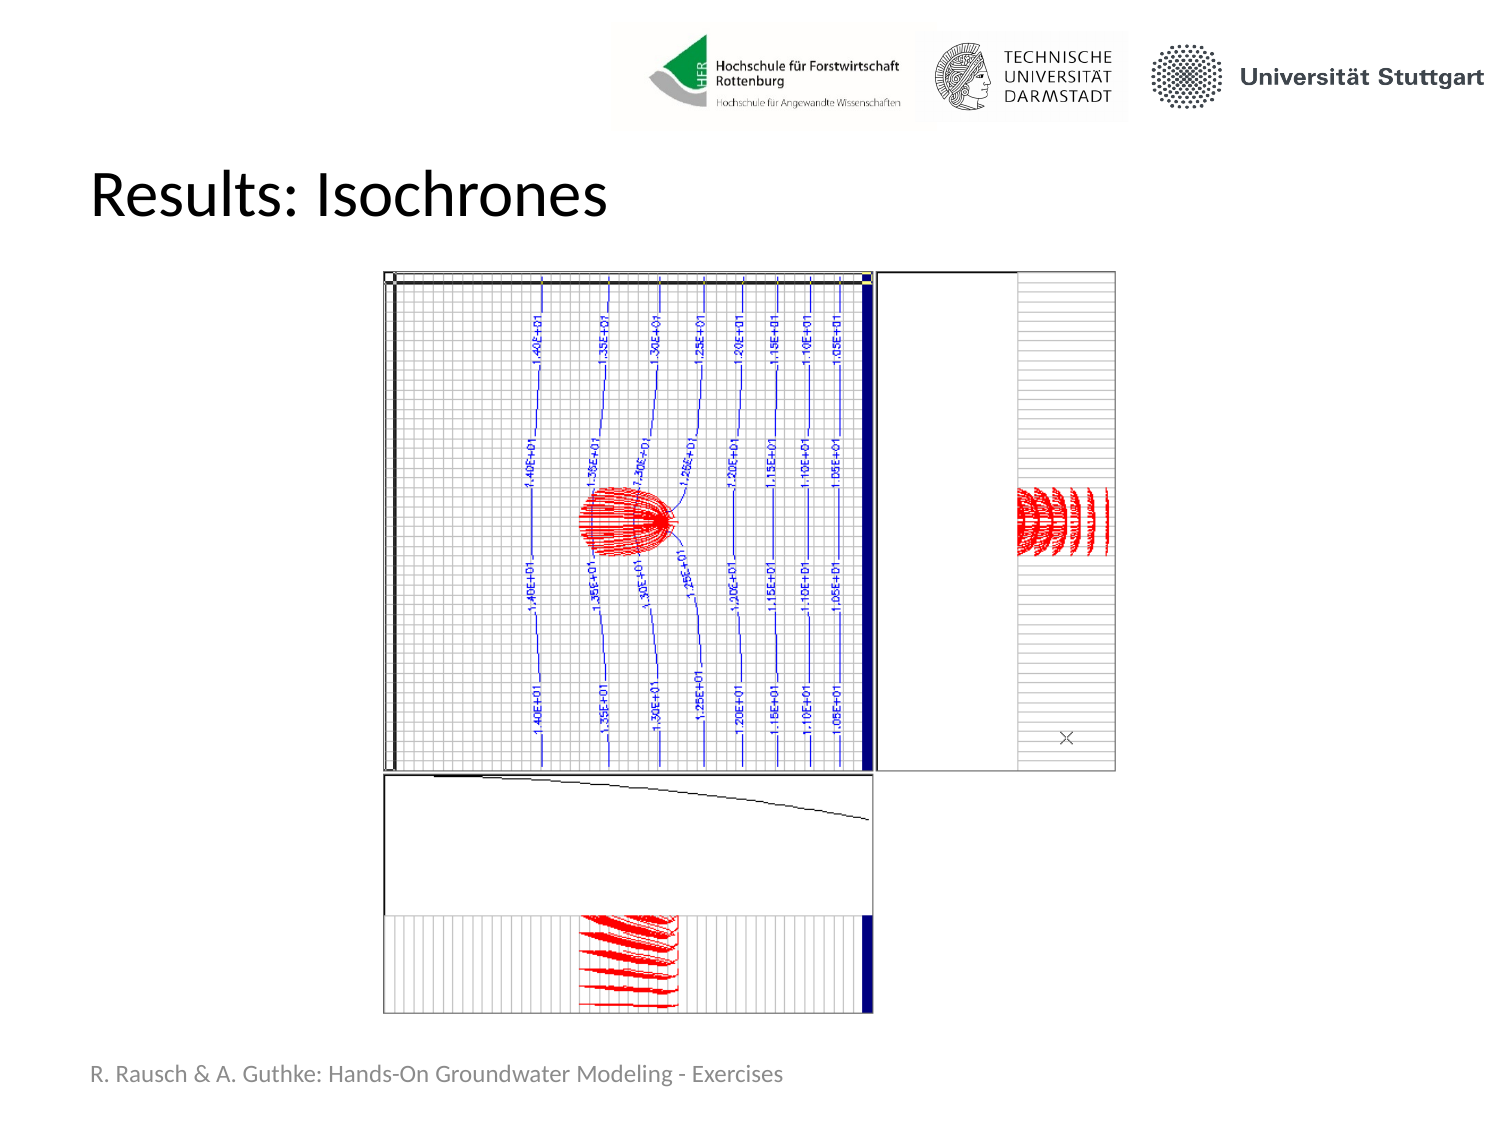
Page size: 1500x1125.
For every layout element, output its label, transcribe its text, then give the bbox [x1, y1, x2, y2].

picture [383, 271, 1117, 1015]
picture [1151, 44, 1491, 109]
picture [611, 22, 1129, 131]
title Results: Isochrones [75, 136, 1425, 244]
slide_number R. Rausch & A. Guthke: Hands-On Groundwater Modeling - Exercises [75, 1042, 916, 1103]
